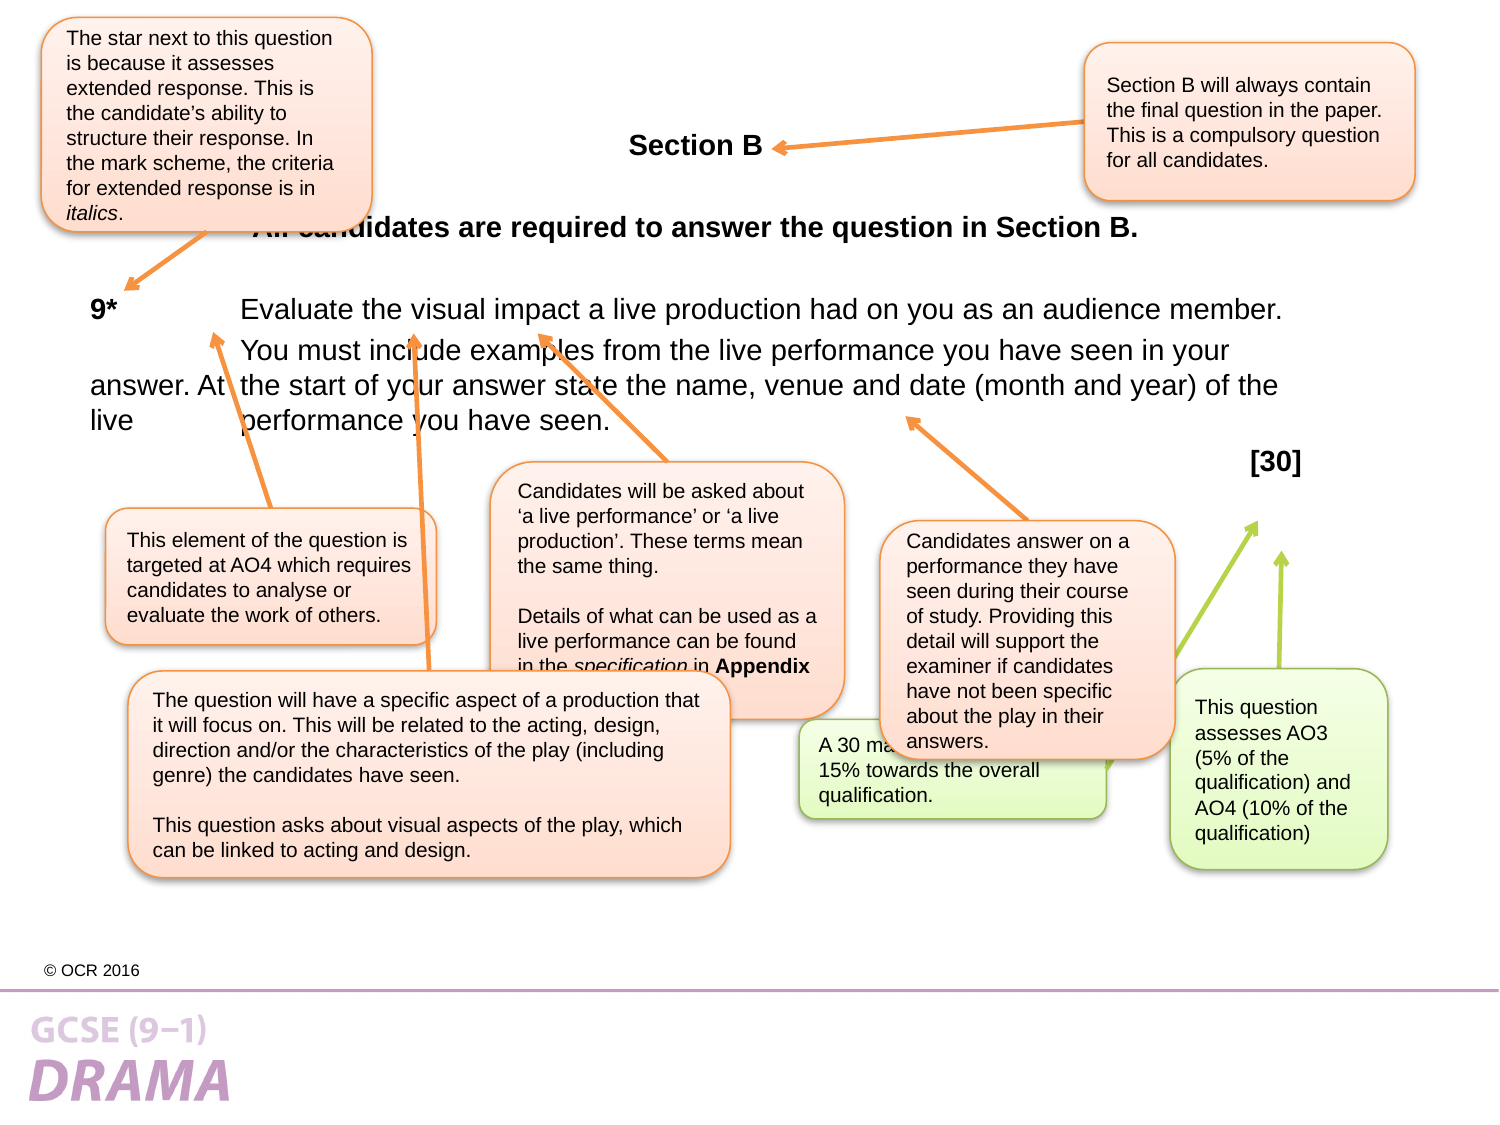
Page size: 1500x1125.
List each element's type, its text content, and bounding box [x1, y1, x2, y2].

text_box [212, 331, 272, 509]
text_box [770, 121, 1085, 150]
text_box The star next to this question is because it assesses extended response. This is the candidate’s ability to structure their response. In the mark scheme, the criteria for extended response is in italics. [40, 16, 373, 233]
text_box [123, 231, 207, 291]
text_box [413, 333, 430, 672]
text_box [537, 333, 668, 463]
text_box A 30 mark question is worth 15% towards the overall qualification. [798, 718, 1108, 820]
text_box Candidates will be asked about ‘a live performance’ or ‘a live production’. These terms mean the same thing. Details of what can be used as a live performance can be found in the specification in Appendix 5e. [489, 461, 846, 721]
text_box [1278, 550, 1282, 669]
text_box This element of the question is targeted at AO4 which requires candidates to analyse or evaluate the work of others. [104, 507, 408, 646]
text_box Candidates answer on a performance they have seen during their course of study. Providing this detail will support the examiner if candidates have not been specific about the play in their answers. [879, 519, 1107, 761]
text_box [905, 415, 1028, 521]
text_box This question assesses AO3 (5% of the qualification) and AO4 (10% of the qualification) [1169, 667, 1389, 871]
text_box Section B will always contain the final question in the paper. This is a compulsory question for all candidates. [1083, 41, 1416, 202]
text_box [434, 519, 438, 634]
text_box The question will have a specific aspect of a production that it will focus on. This will be related to the acting, design, direction and/or the characteristics of the play (including genre) the candidates have seen. This question asks about visual aspects of the play, which can be linked to acting and design. [127, 670, 732, 879]
list Section B All candidates are required to answer the question in Section B. 9* Evaluate the visual impact a live production had on you as an audience member. You must include examples from the live performance you have seen in your answer. At the start of your answer state the name, venue and date (month and year) of the live performance you have seen. [30] [75, 78, 1317, 1005]
picture [0, 989, 1499, 1125]
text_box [1106, 520, 1259, 770]
